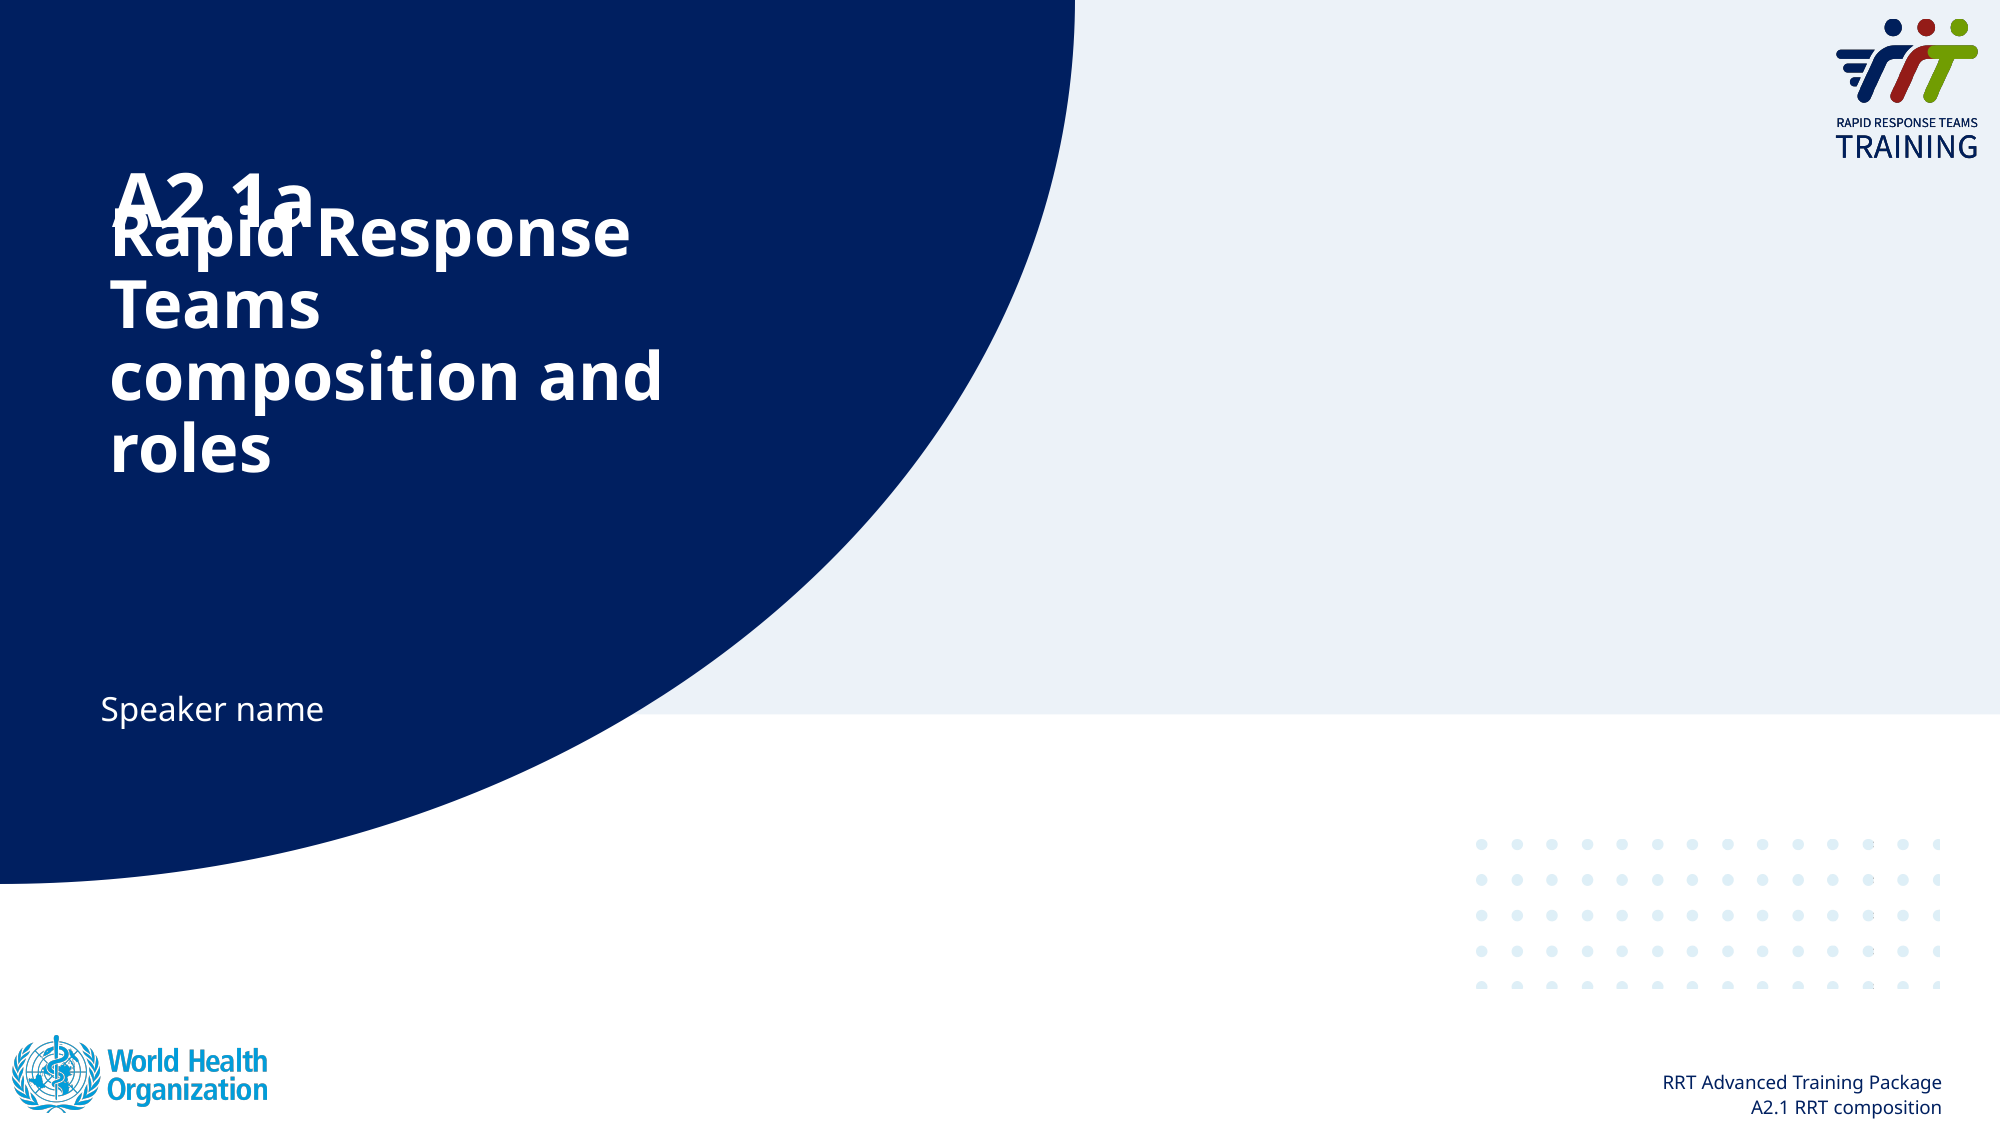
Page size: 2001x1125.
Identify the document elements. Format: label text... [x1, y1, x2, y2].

picture [12, 1083, 48, 1113]
picture [1835, 19, 1978, 167]
text_box Speaker name [93, 680, 476, 735]
picture [12, 1035, 267, 1113]
picture [58, 1050, 64, 1058]
picture [0, 0, 1075, 884]
title Rapid Response Teams composition and roles [101, 250, 839, 436]
slide_number 1 [1882, 1037, 1912, 1082]
text_box A2.1a [104, 145, 1099, 251]
picture [1476, 839, 1940, 989]
